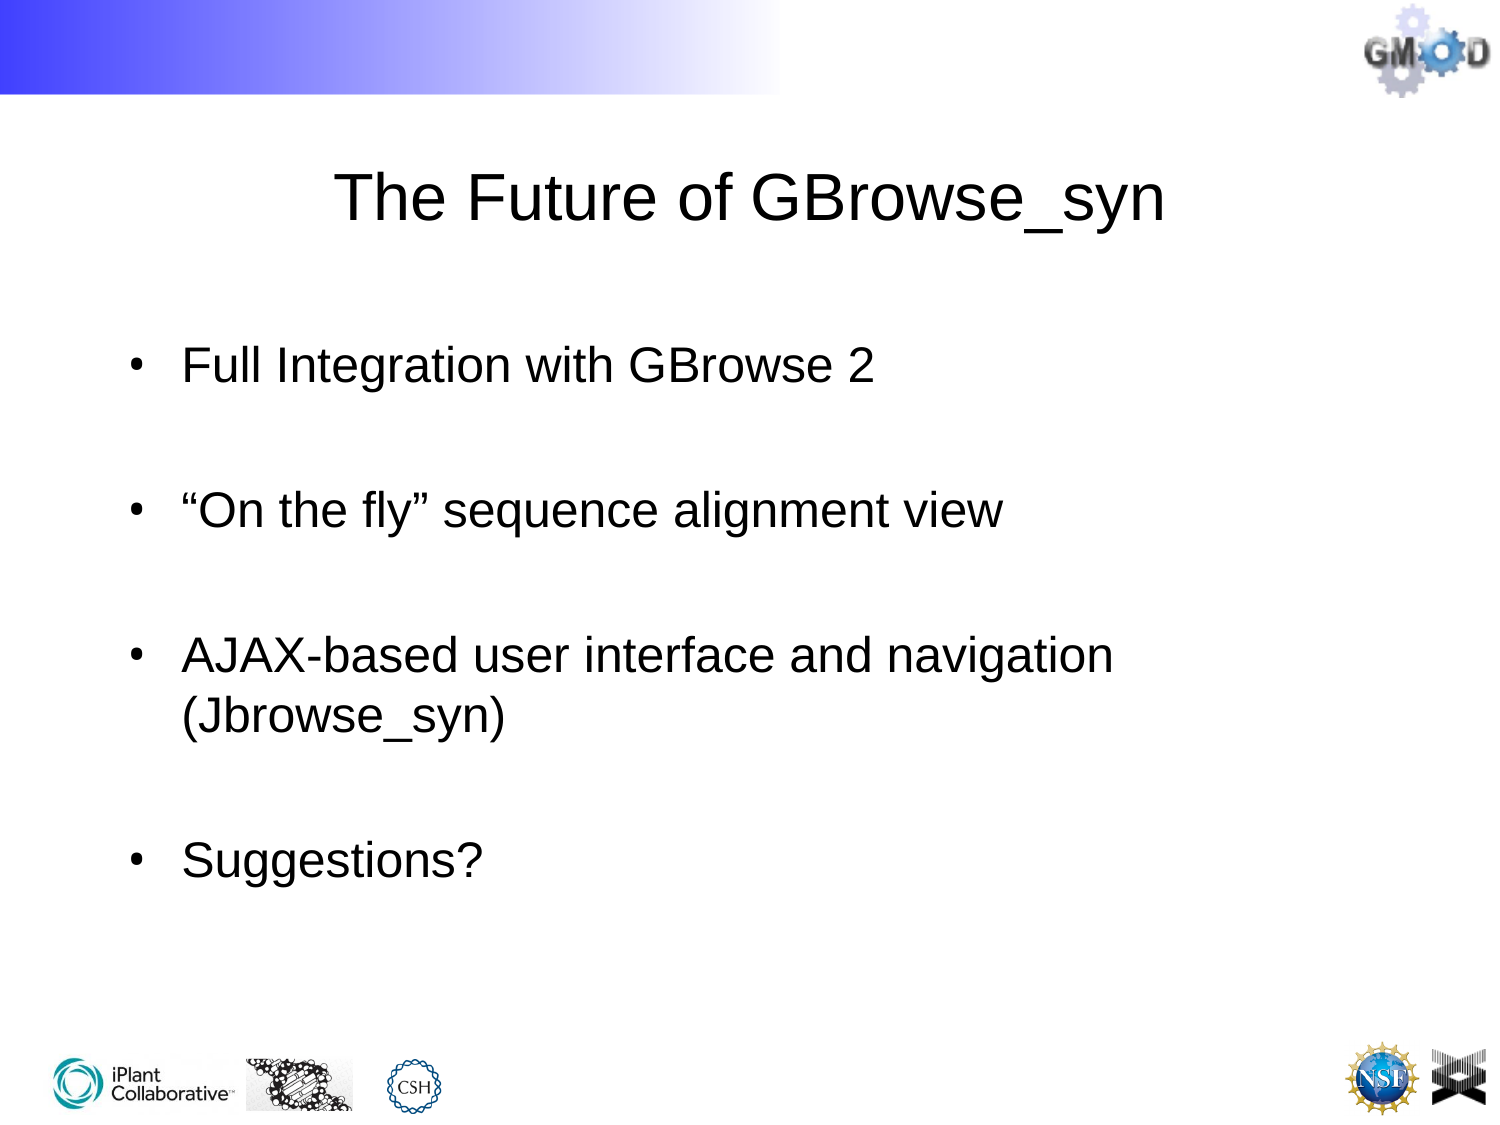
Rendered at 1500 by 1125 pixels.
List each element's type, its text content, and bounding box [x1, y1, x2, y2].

text_box [0, 0, 1497, 98]
title The Future of GBrowse_syn [112, 99, 1388, 288]
picture [39, 1053, 240, 1115]
picture [382, 1054, 442, 1116]
picture [1431, 1049, 1487, 1105]
picture [246, 1056, 353, 1113]
list Full Integration with GBrowse 2 “On the fly” sequence alignment view AJAX-based user interface and navigation (Jbrowse_syn) Suggestions? [112, 324, 1388, 1001]
picture [1344, 1040, 1420, 1116]
